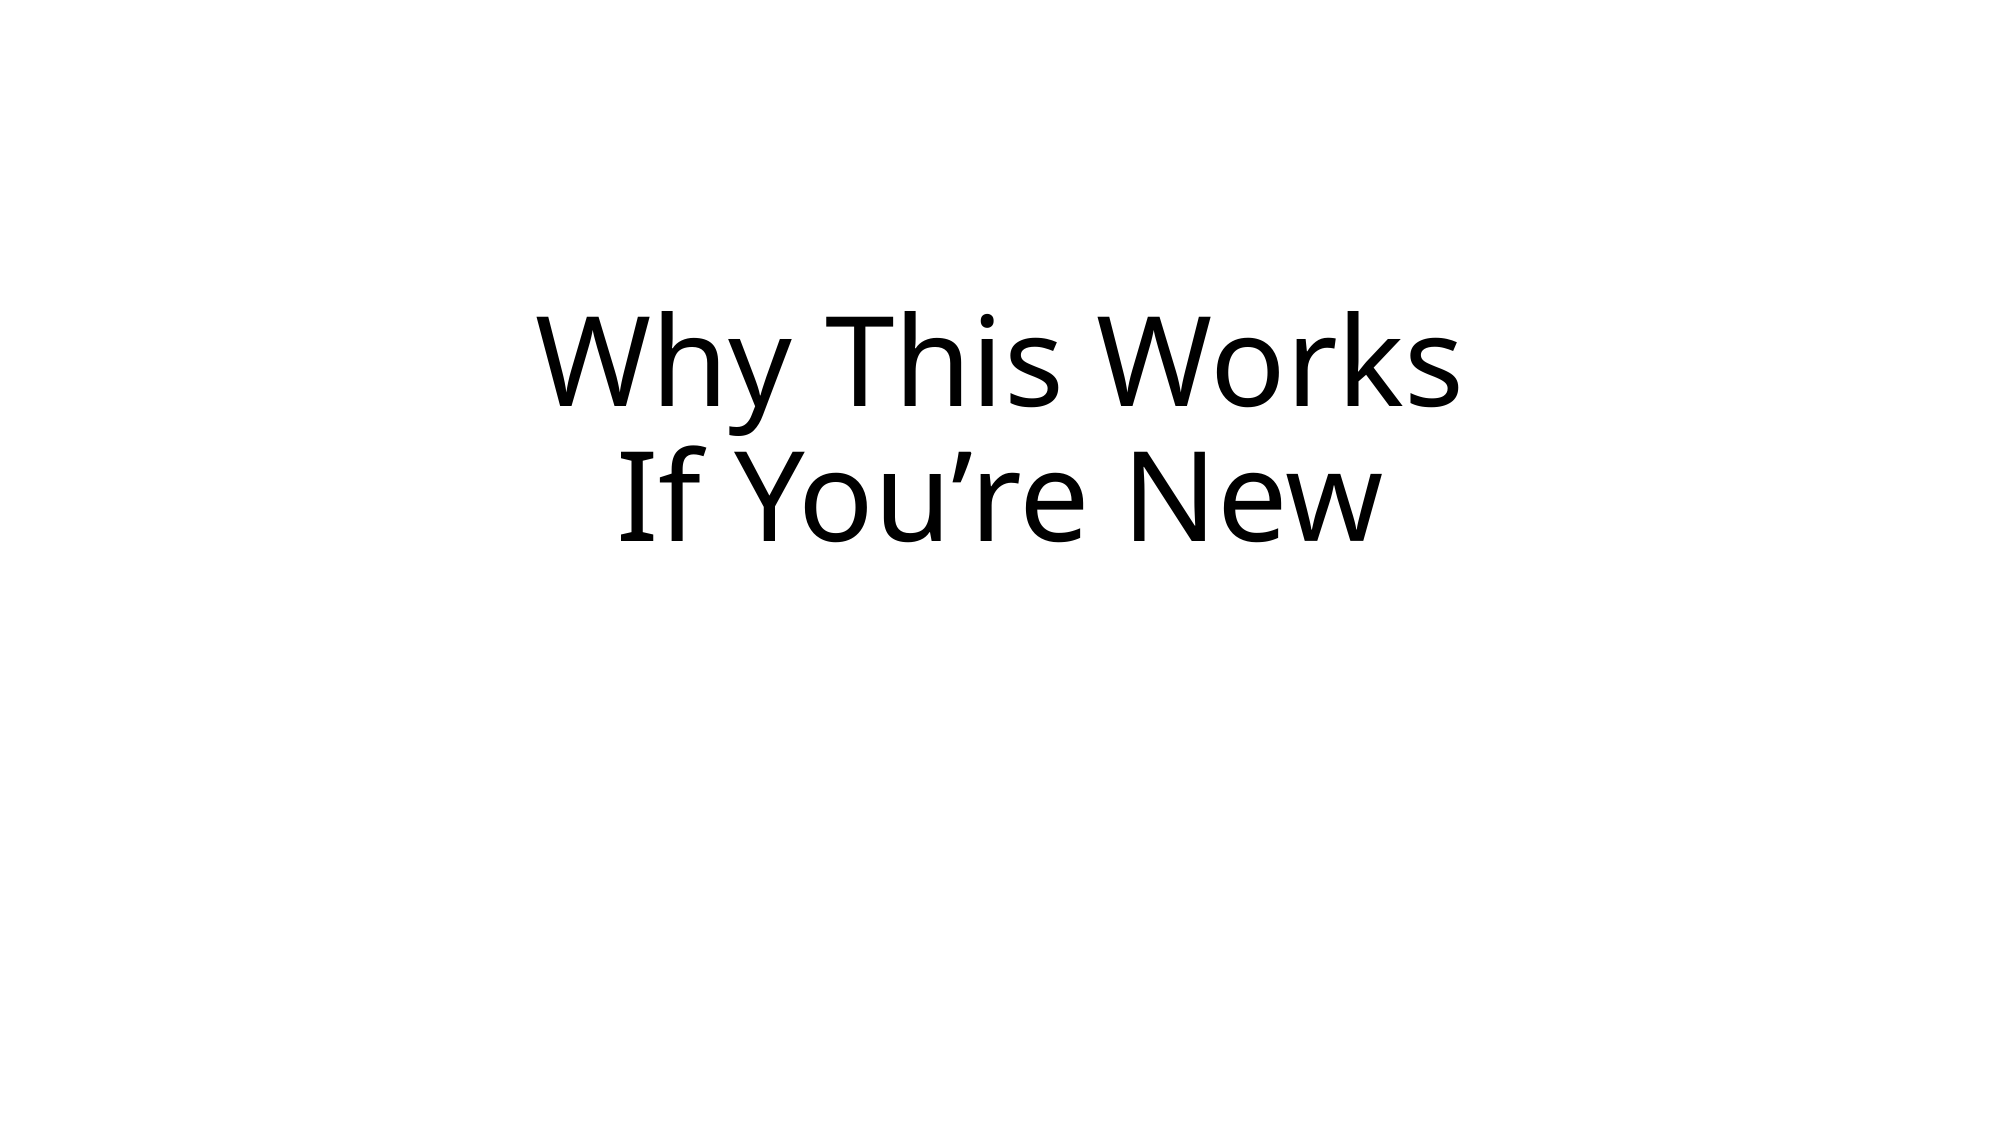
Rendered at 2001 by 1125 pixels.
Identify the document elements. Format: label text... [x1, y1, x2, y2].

title Why This Works If You’re New [249, 184, 1750, 576]
